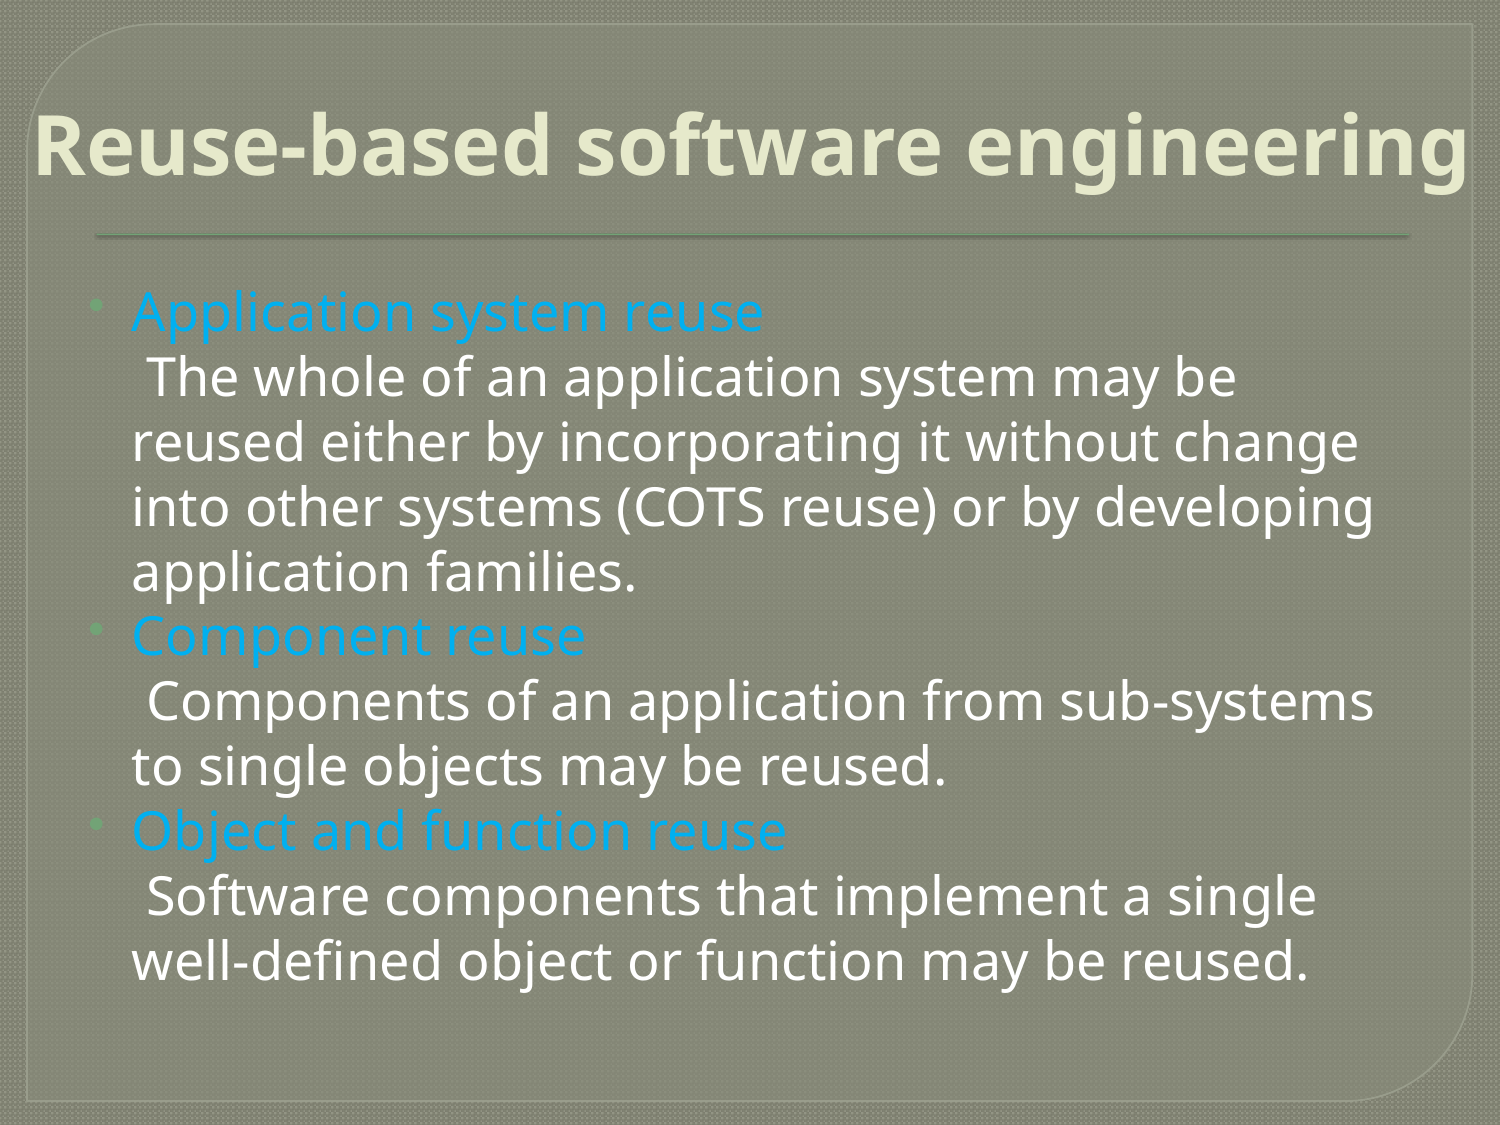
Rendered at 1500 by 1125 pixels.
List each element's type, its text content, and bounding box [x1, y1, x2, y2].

title Reuse-based software engineering [0, 200, 1488, 300]
list Application system reuse The whole of an application system may be reused either by incorporating it without change into other systems (COTS reuse) or by developing application families. Component reuse Components of an application from sub-systems to single objects may be reused. Object and function reuse Software components that implement a single well-defined object or function may be reused. [74, 269, 1426, 1013]
